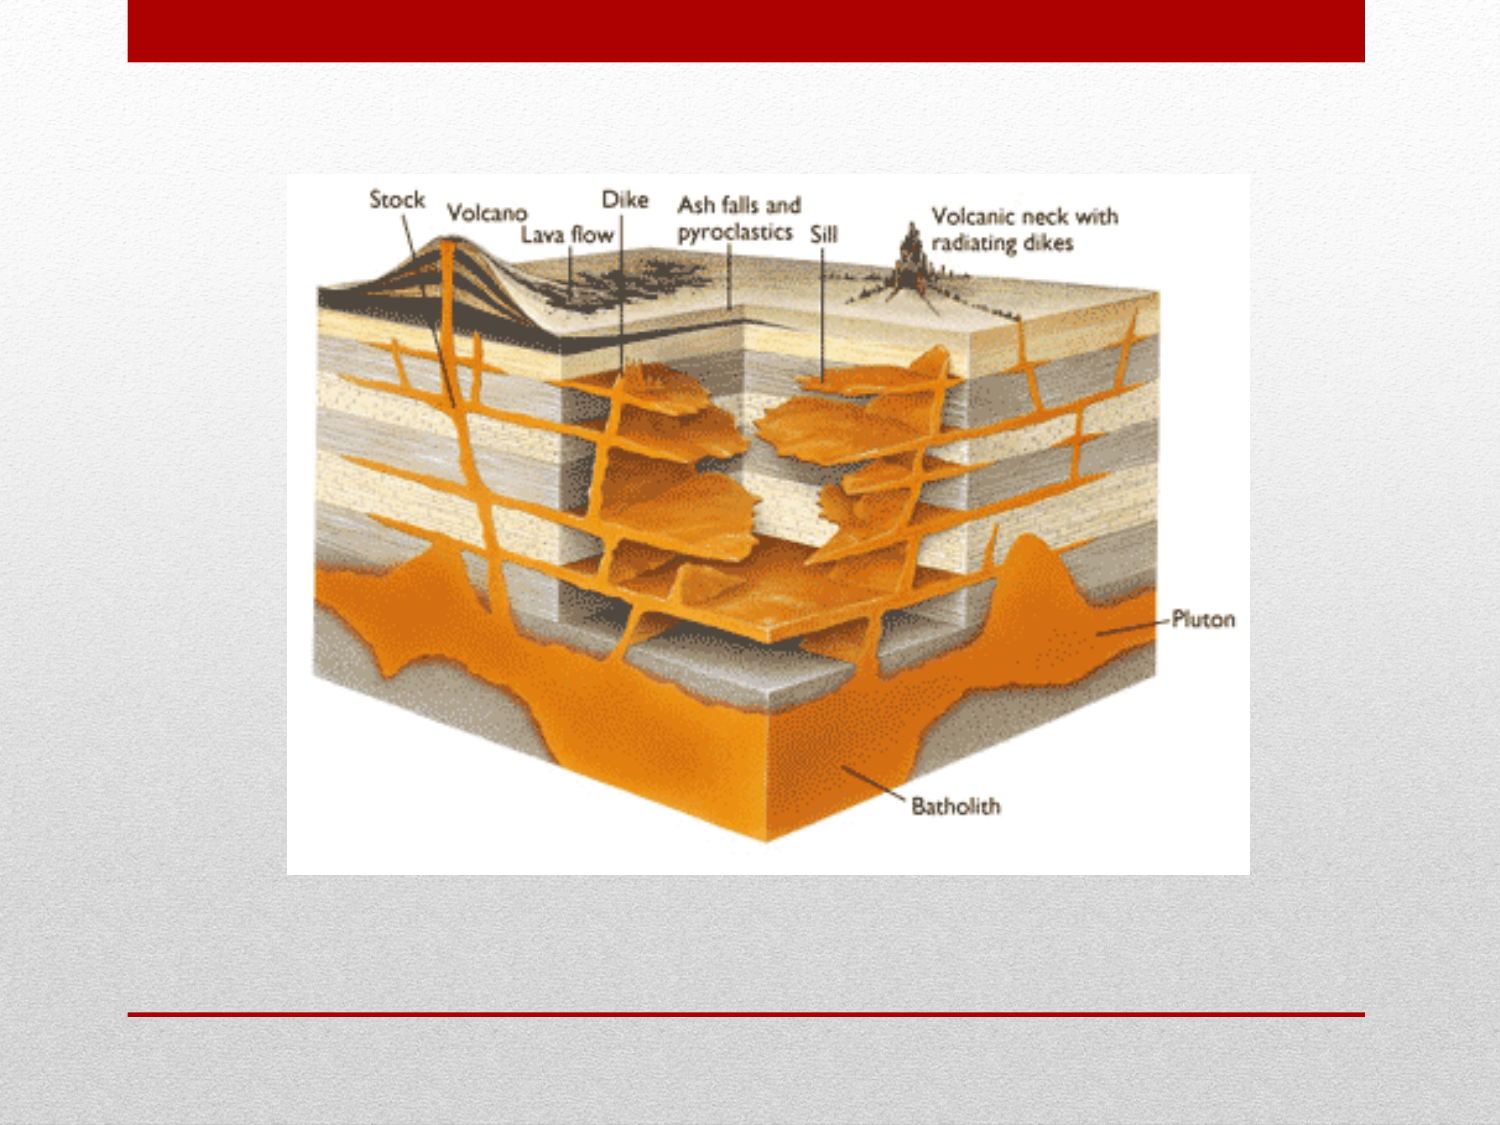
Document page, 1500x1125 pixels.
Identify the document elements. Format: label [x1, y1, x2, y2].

picture [286, 174, 1251, 876]
